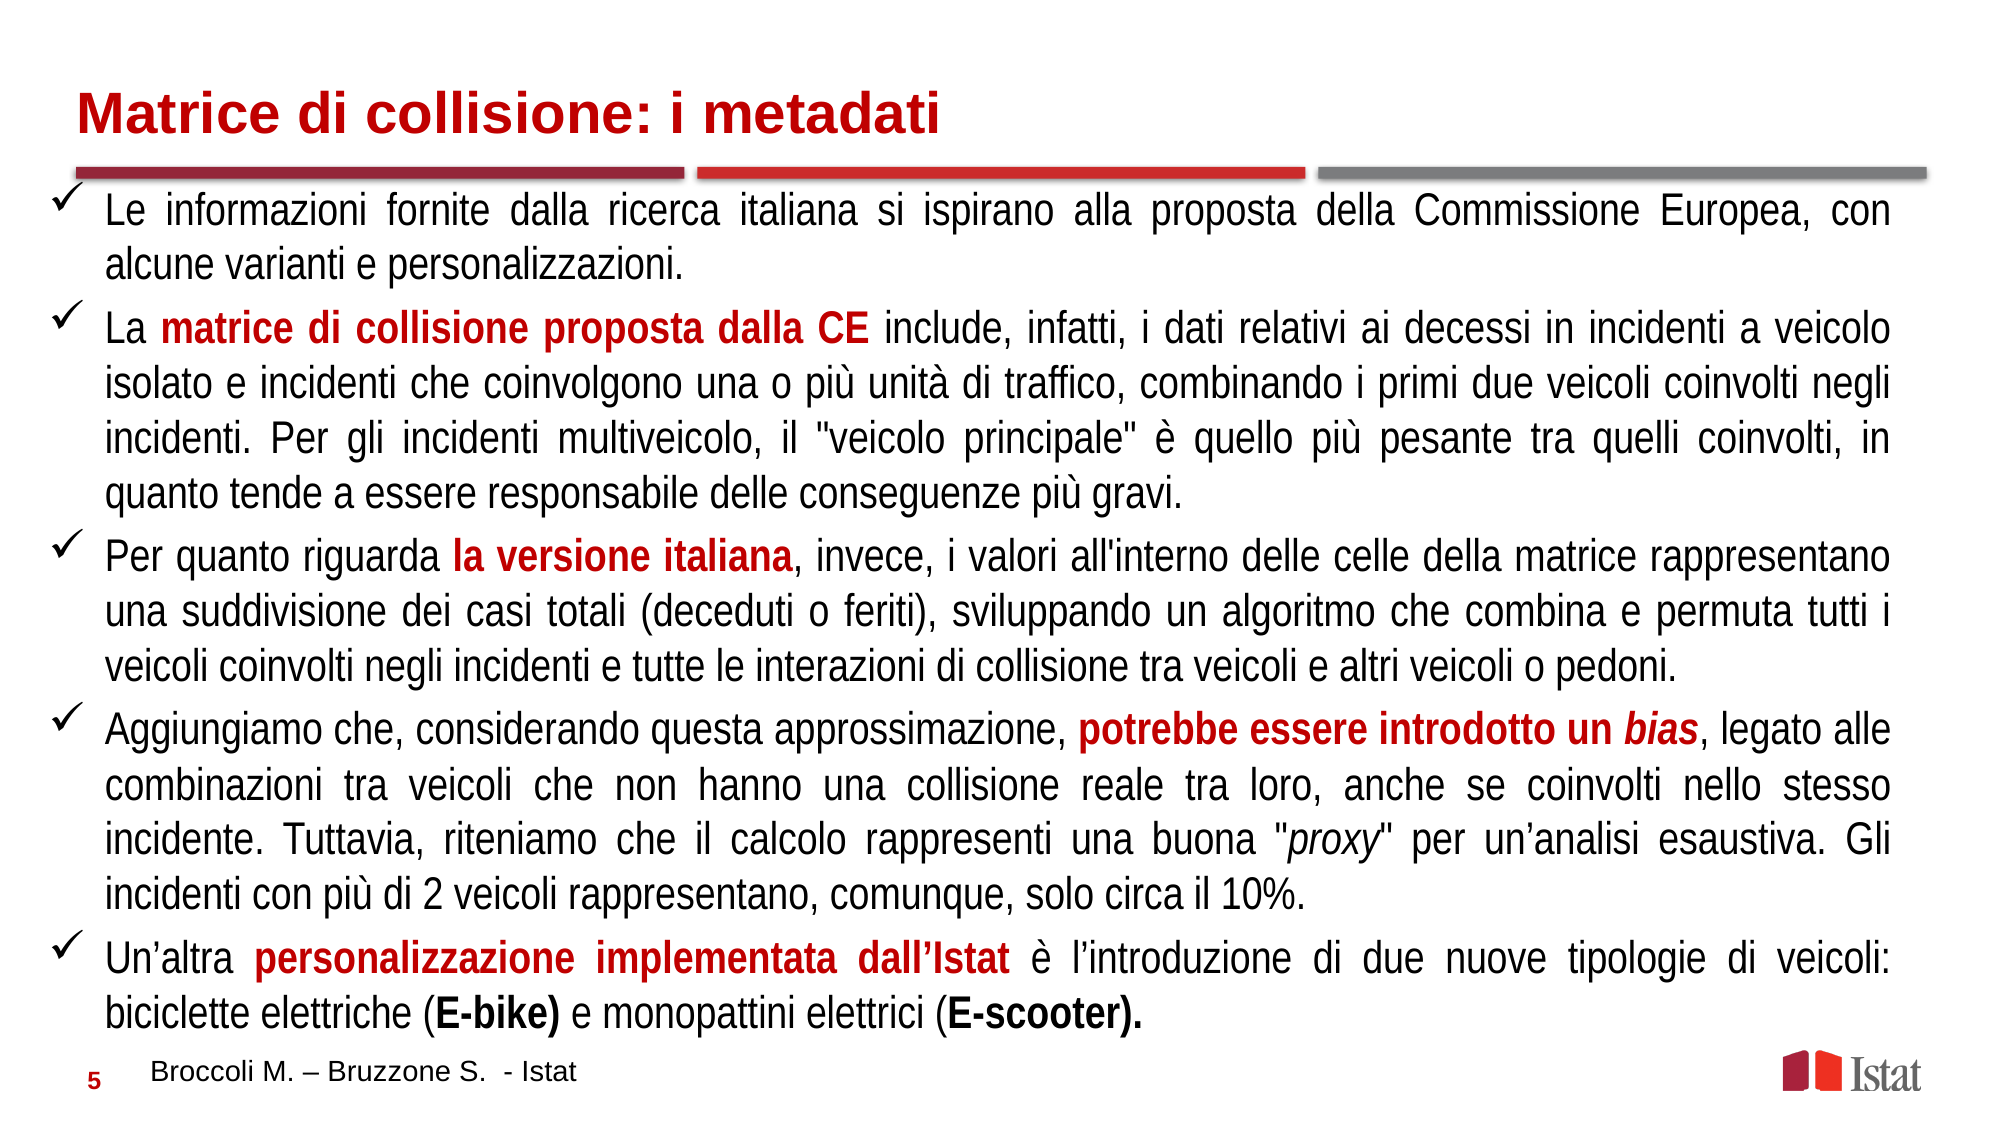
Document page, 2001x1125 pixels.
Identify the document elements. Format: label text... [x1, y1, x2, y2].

text_box Le informazioni fornite dalla ricerca italiana si ispirano alla proposta della Commissione Europea, con alcune varianti e personalizzazioni. La matrice di collisione proposta dalla CE include, infatti, i dati relativi ai decessi in incidenti a veicolo isolato e incidenti che coinvolgono una o più unità di traffico, combinando i primi due veicoli coinvolti negli incidenti. Per gli incidenti multiveicolo, il "veicolo principale" è quello più pesante tra quelli coinvolti, in quanto tende a essere responsabile delle conseguenze più gravi. Per quanto riguarda la versione italiana, invece, i valori all'interno delle celle della matrice rappresentano una suddivisione dei casi totali (deceduti o feriti), sviluppando un algoritmo che combina e permuta tutti i veicoli coinvolti negli incidenti e tutte le interazioni di collisione tra veicoli e altri veicoli o pedoni. Aggiungiamo che, considerando questa approssimazione, potrebbe essere introdotto un bias, legato alle combinazioni tra veicoli che non hanno una collisione reale tra loro, anche se coinvolti nello stesso incidente. Tuttavia, riteniamo che il calcolo rappresenti una buona "proxy" per un’analisi esaustiva. Gli incidenti con più di 2 veicoli rappresentano, comunque, solo circa il 10%. Un’altra personalizzazione implementata dall’Istat è l’introduzione di due nuove tipologie di veicoli: biciclette elettriche (E-bike) e monopattini elettrici (E-scooter). [33, 171, 1907, 1045]
slide_number 5 [53, 1049, 136, 1110]
title Matrice di collisione: i metadati [76, 82, 1926, 146]
